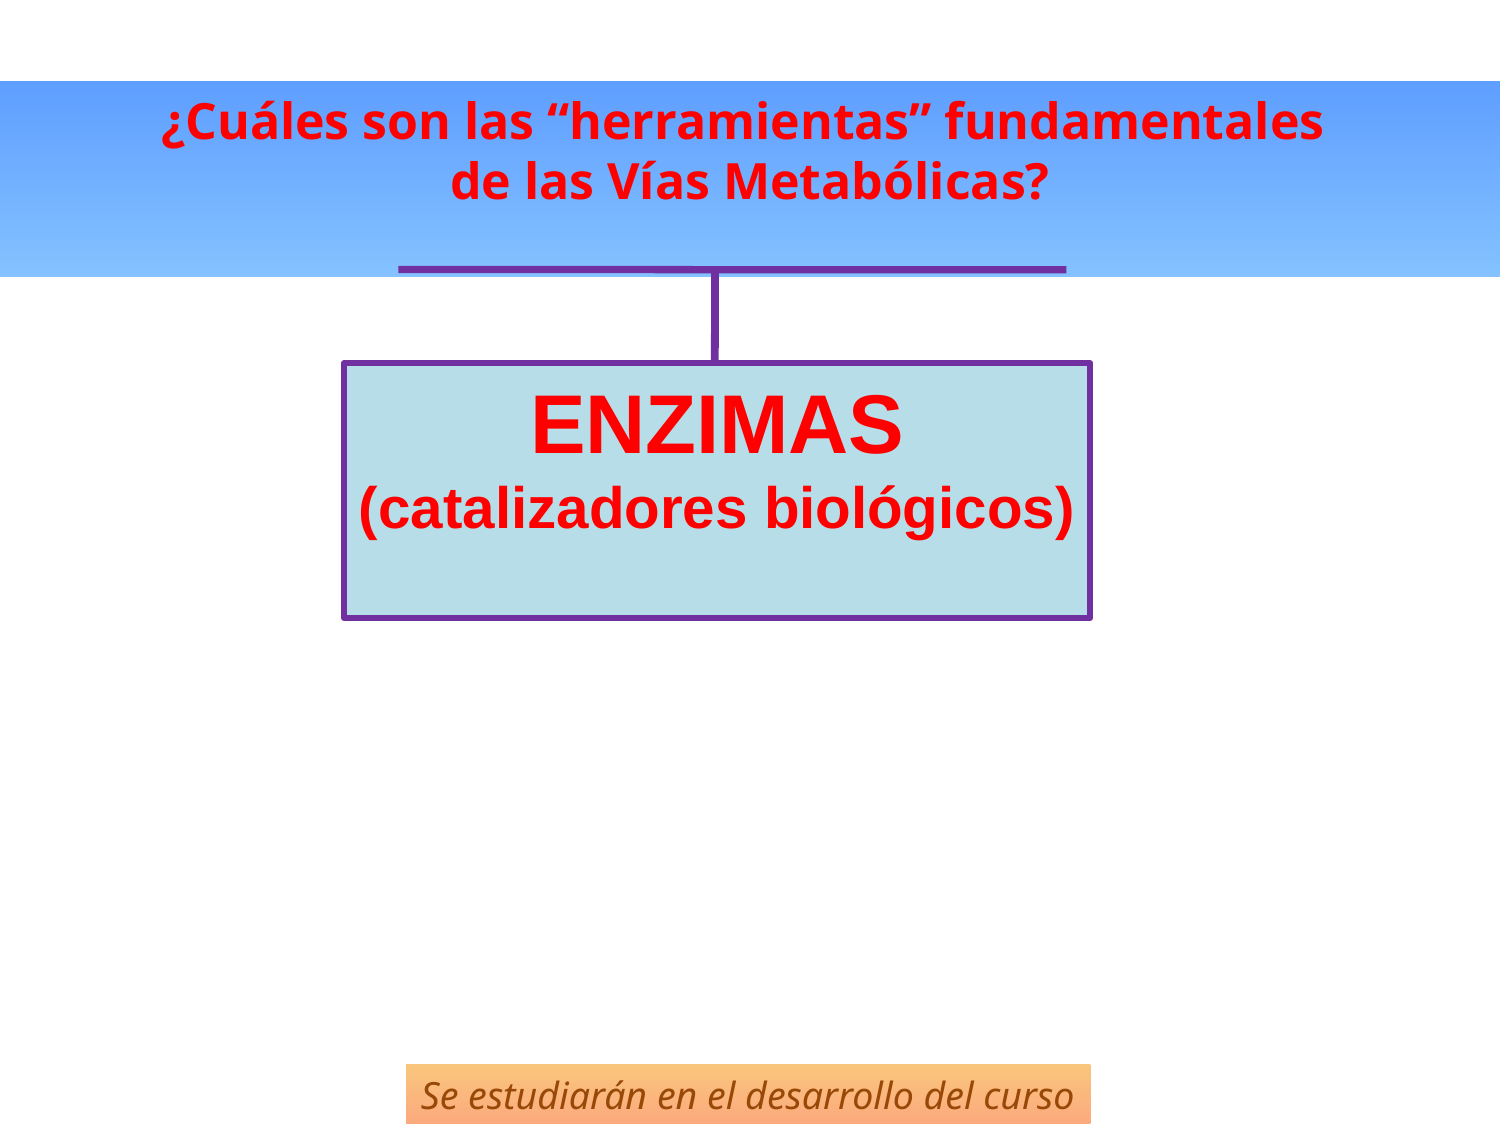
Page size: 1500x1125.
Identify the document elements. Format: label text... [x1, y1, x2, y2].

text_box ENZIMAS (catalizadores biológicos) [344, 363, 1091, 618]
text_box ¿Cuáles son las “herramientas” fundamentales de las Vías Metabólicas? [0, 81, 1500, 277]
text_box Se estudiarán en el desarrollo del curso [406, 1064, 1091, 1124]
